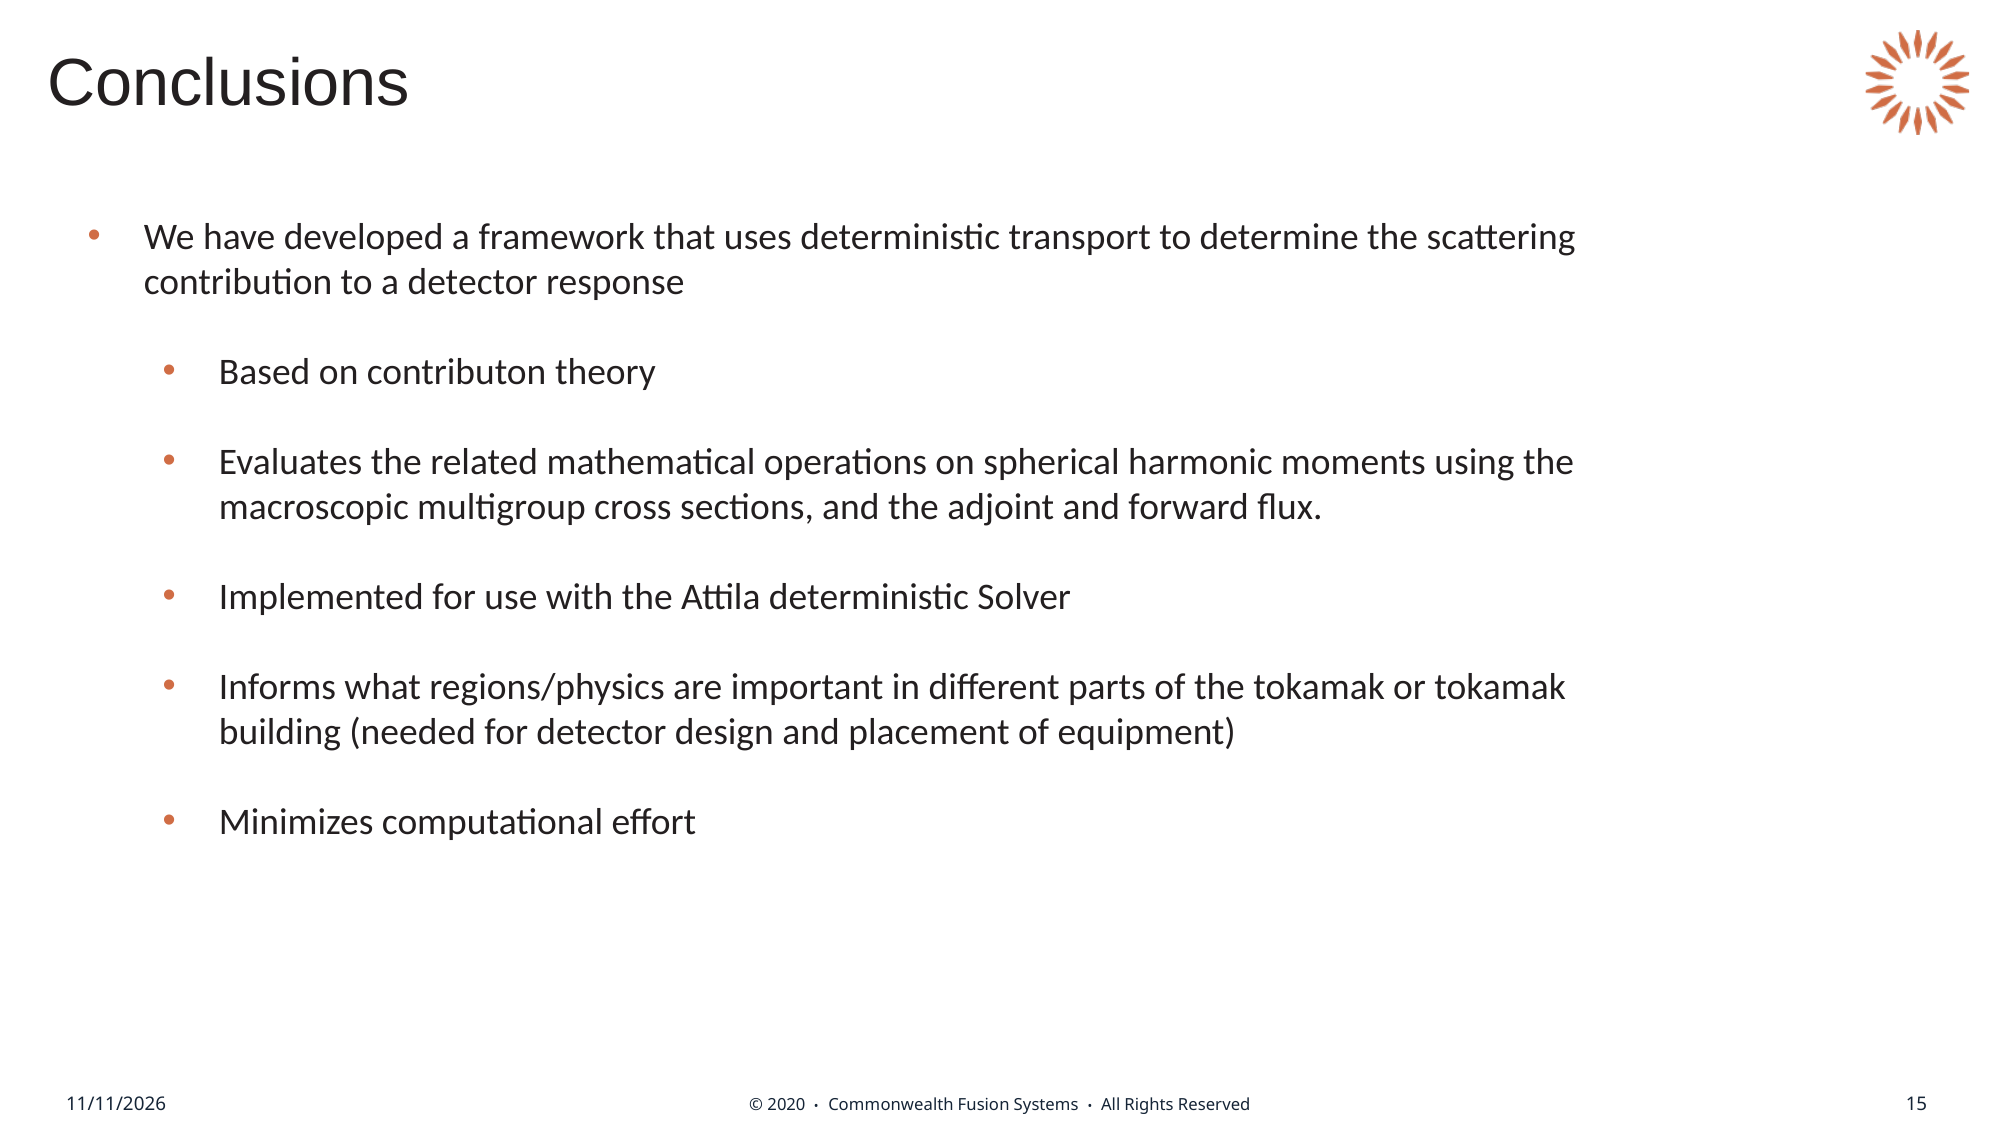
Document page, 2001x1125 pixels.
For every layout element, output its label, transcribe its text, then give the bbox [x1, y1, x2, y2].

text_box [66, 164, 1742, 890]
text_box We have developed a framework that uses deterministic transport to determine the scattering contribution to a detector response Based on contributon theory Evaluates the related mathematical operations on spherical harmonic moments using the macroscopic multigroup cross sections, and the adjoint and forward flux. Implemented for use with the Attila deterministic Solver Informs what regions/physics are important in different parts of the tokamak or tokamak building (needed for detector design and placement of equipment) Minimizes computational effort [72, 204, 1691, 894]
title Conclusions [32, 40, 1873, 197]
